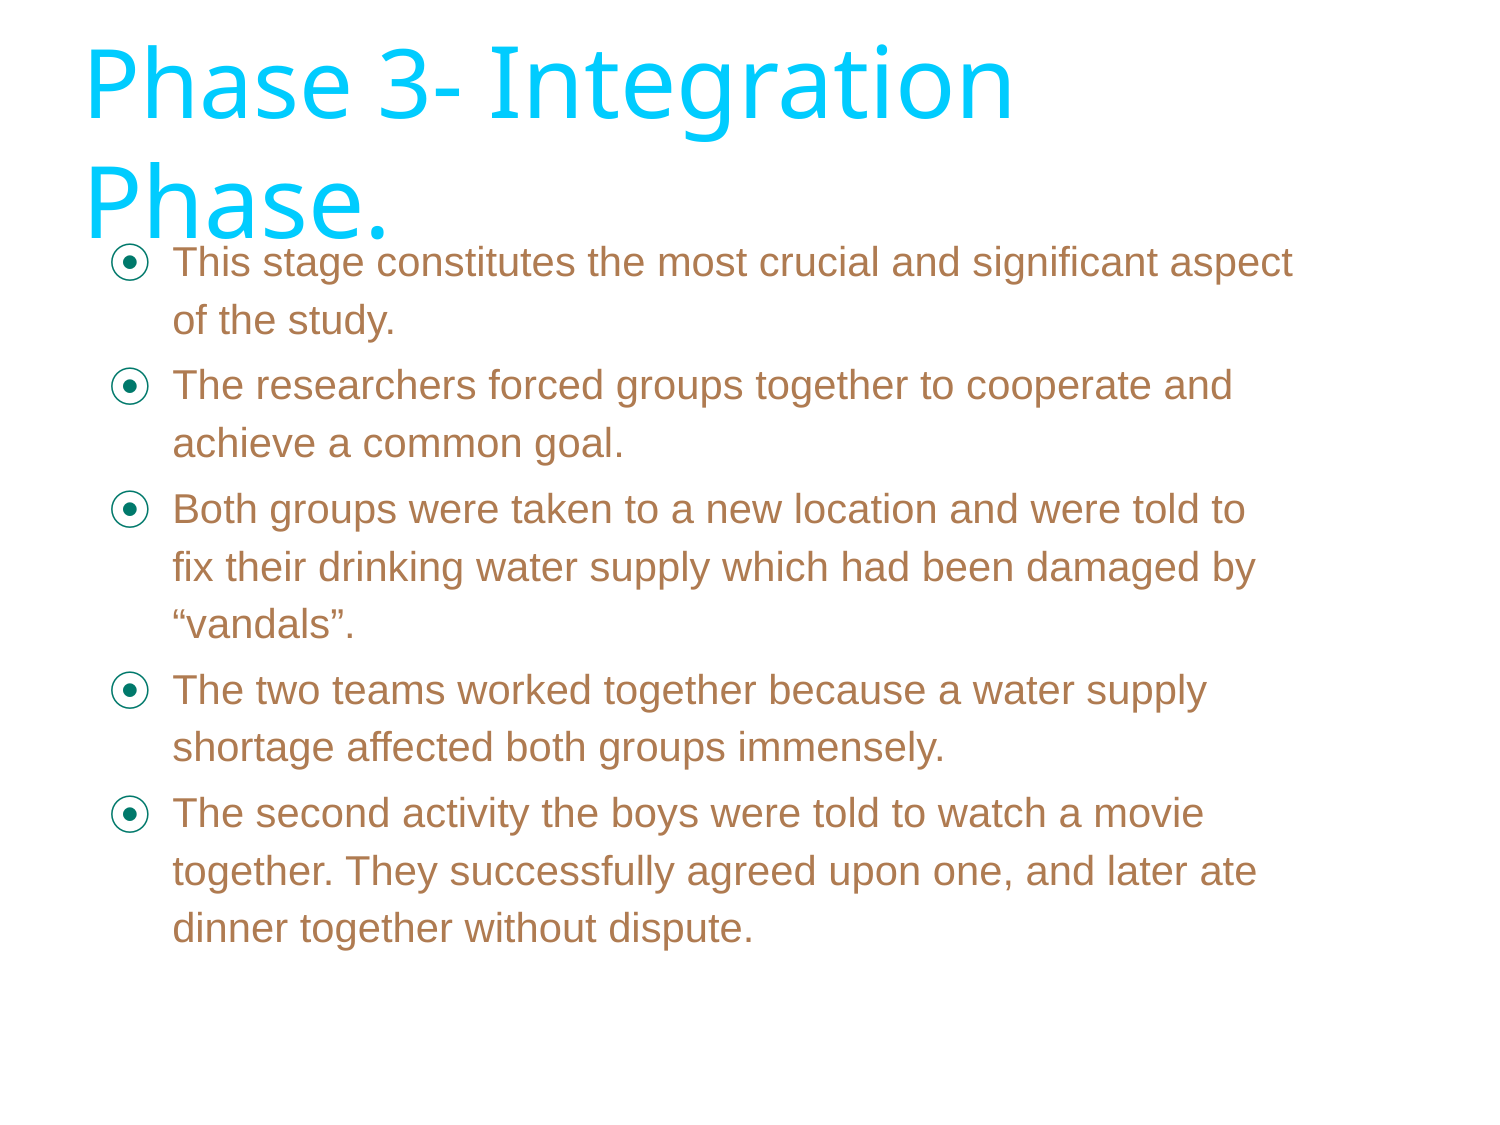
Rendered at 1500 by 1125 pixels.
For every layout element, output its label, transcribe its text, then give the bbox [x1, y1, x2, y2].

title Phase 3- Integration Phase. [75, 45, 1300, 233]
list This stage constitutes the most crucial and significant aspect of the study. The researchers forced groups together to cooperate and achieve a common goal. Both groups were taken to a new location and were told to fix their drinking water supply which had been damaged by “vandals”. The two teams worked together because a water supply shortage affected both groups immensely. The second activity the boys were told to watch a movie together. They successfully agreed upon one, and later ate dinner together without dispute. [88, 220, 1314, 963]
